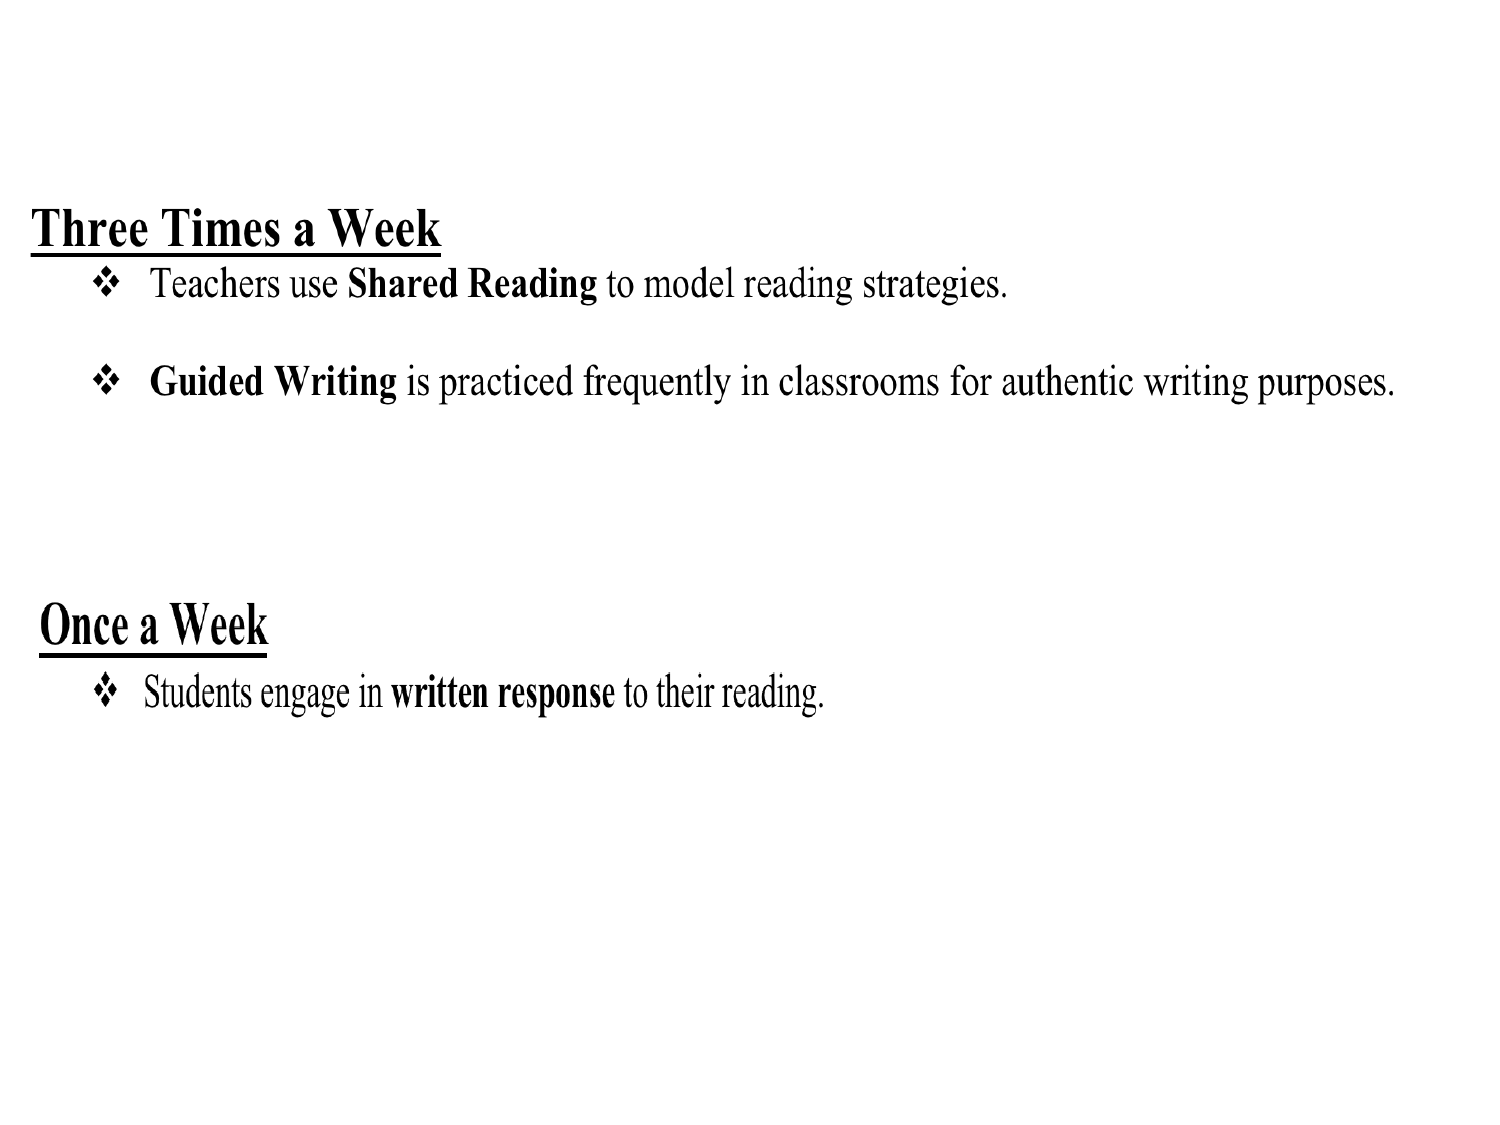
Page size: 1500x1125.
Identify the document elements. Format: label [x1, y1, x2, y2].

text_box [38, 591, 1472, 783]
text_box [30, 194, 1459, 460]
